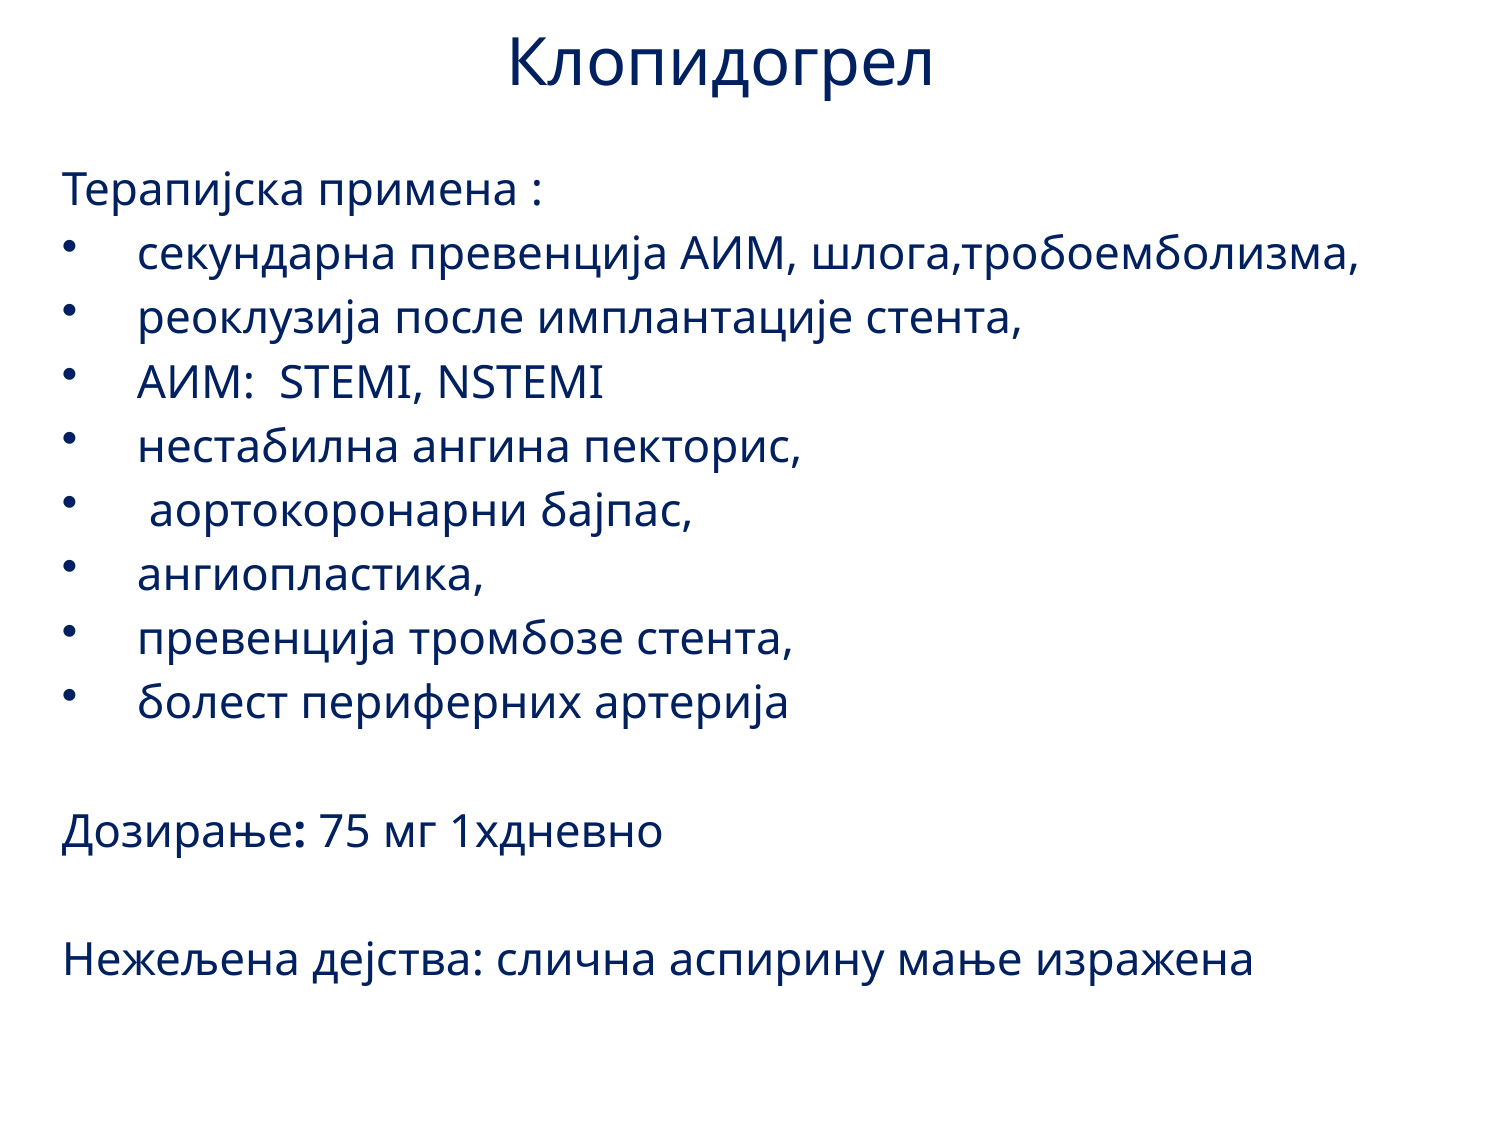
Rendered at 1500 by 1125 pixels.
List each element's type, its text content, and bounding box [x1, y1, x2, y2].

list Терапијска примена : секундарна превенција АИМ, шлога,тробоемболизма, реоклузија после имплантације стента, АИМ: STEMI, NSTEMI нестабилна ангина пекторис, аортокоронарни бајпас, ангиопластика, превенција тромбозе стента, болест периферних артерија Дозирање: 75 мг 1хдневно Нежељена дејства: слична аспирину мање изражена [46, 152, 1500, 1125]
title Клопидогрел [46, 0, 1397, 152]
